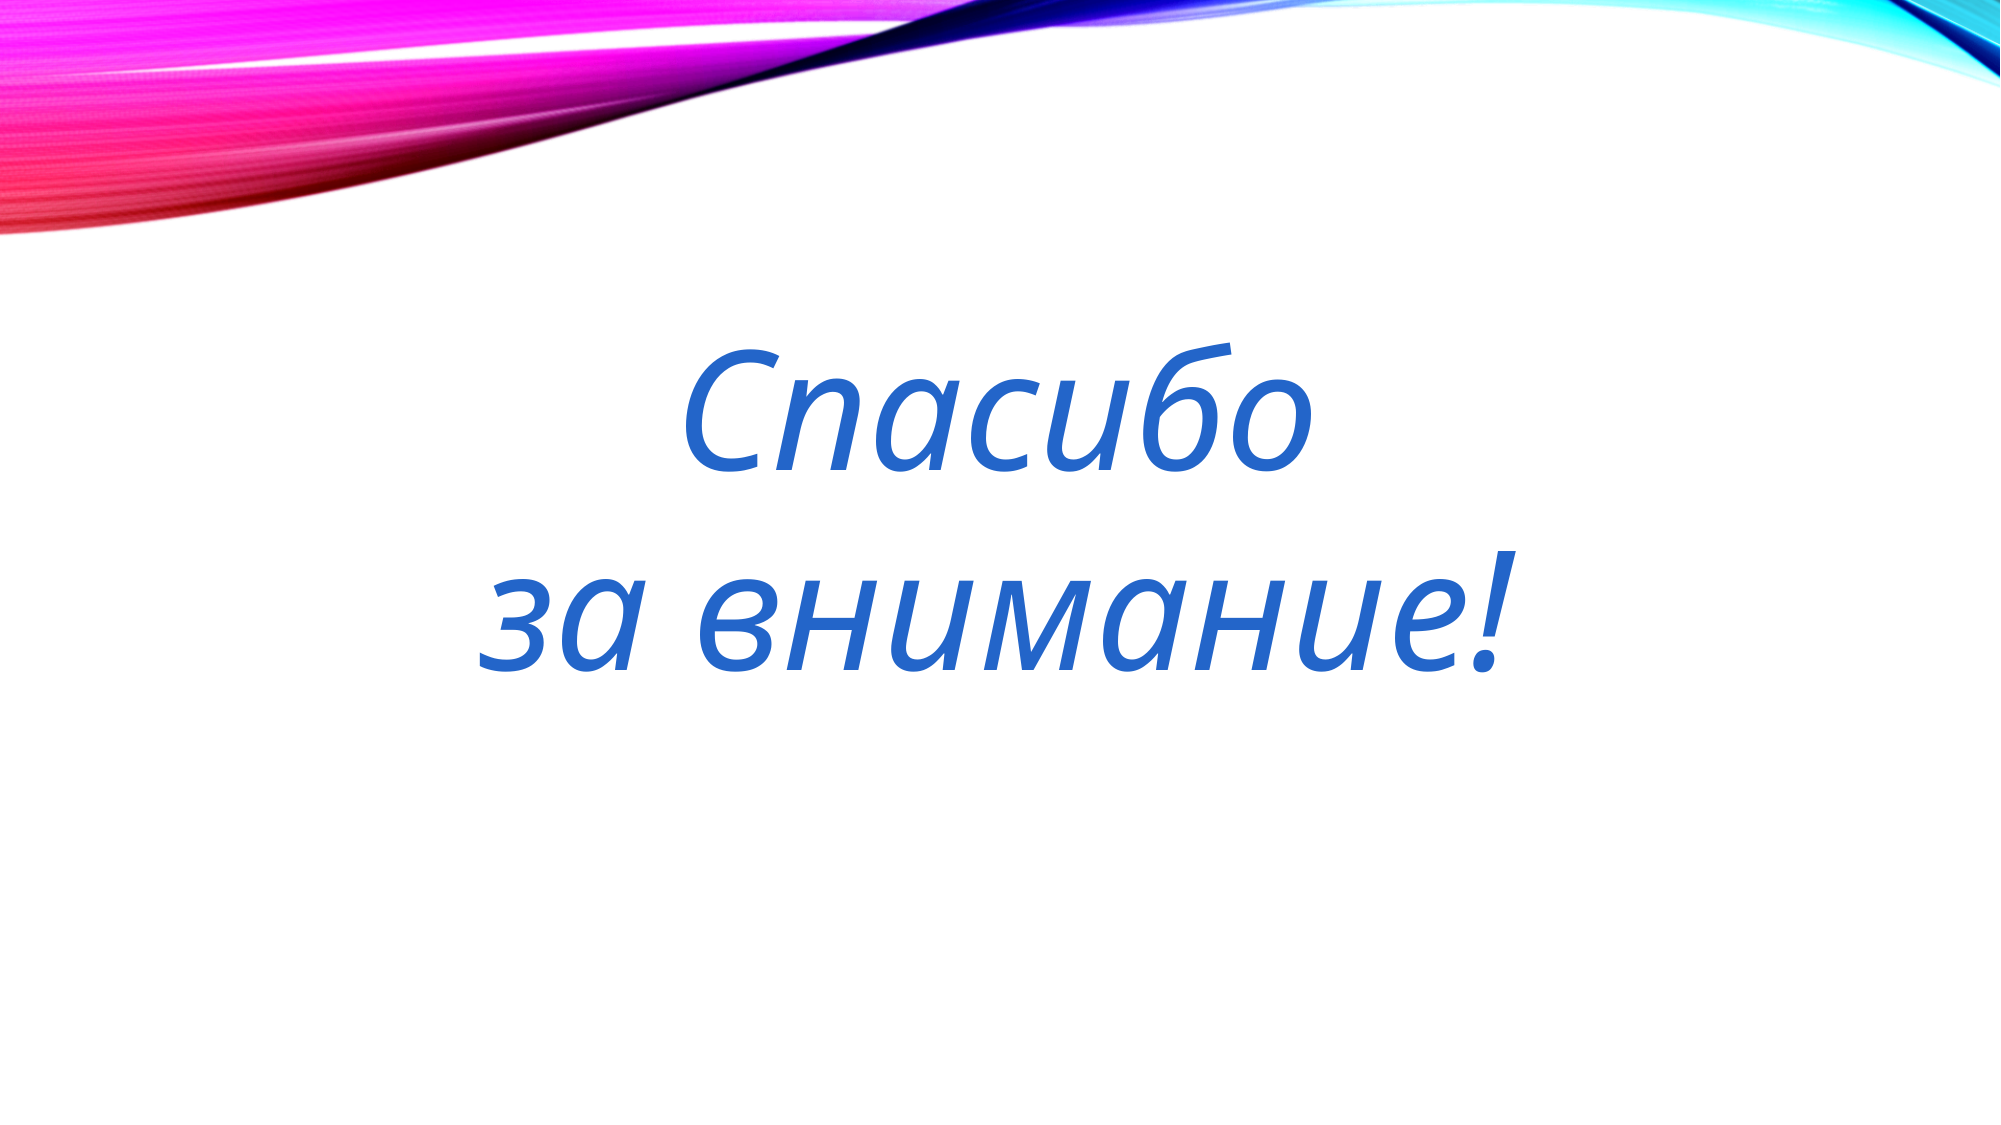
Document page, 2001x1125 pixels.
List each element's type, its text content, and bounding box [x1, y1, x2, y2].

picture [1890, 0, 2000, 75]
picture [1910, 0, 2000, 45]
text_box Спасибо за внимание! [465, 296, 1573, 712]
picture [0, 0, 2000, 237]
